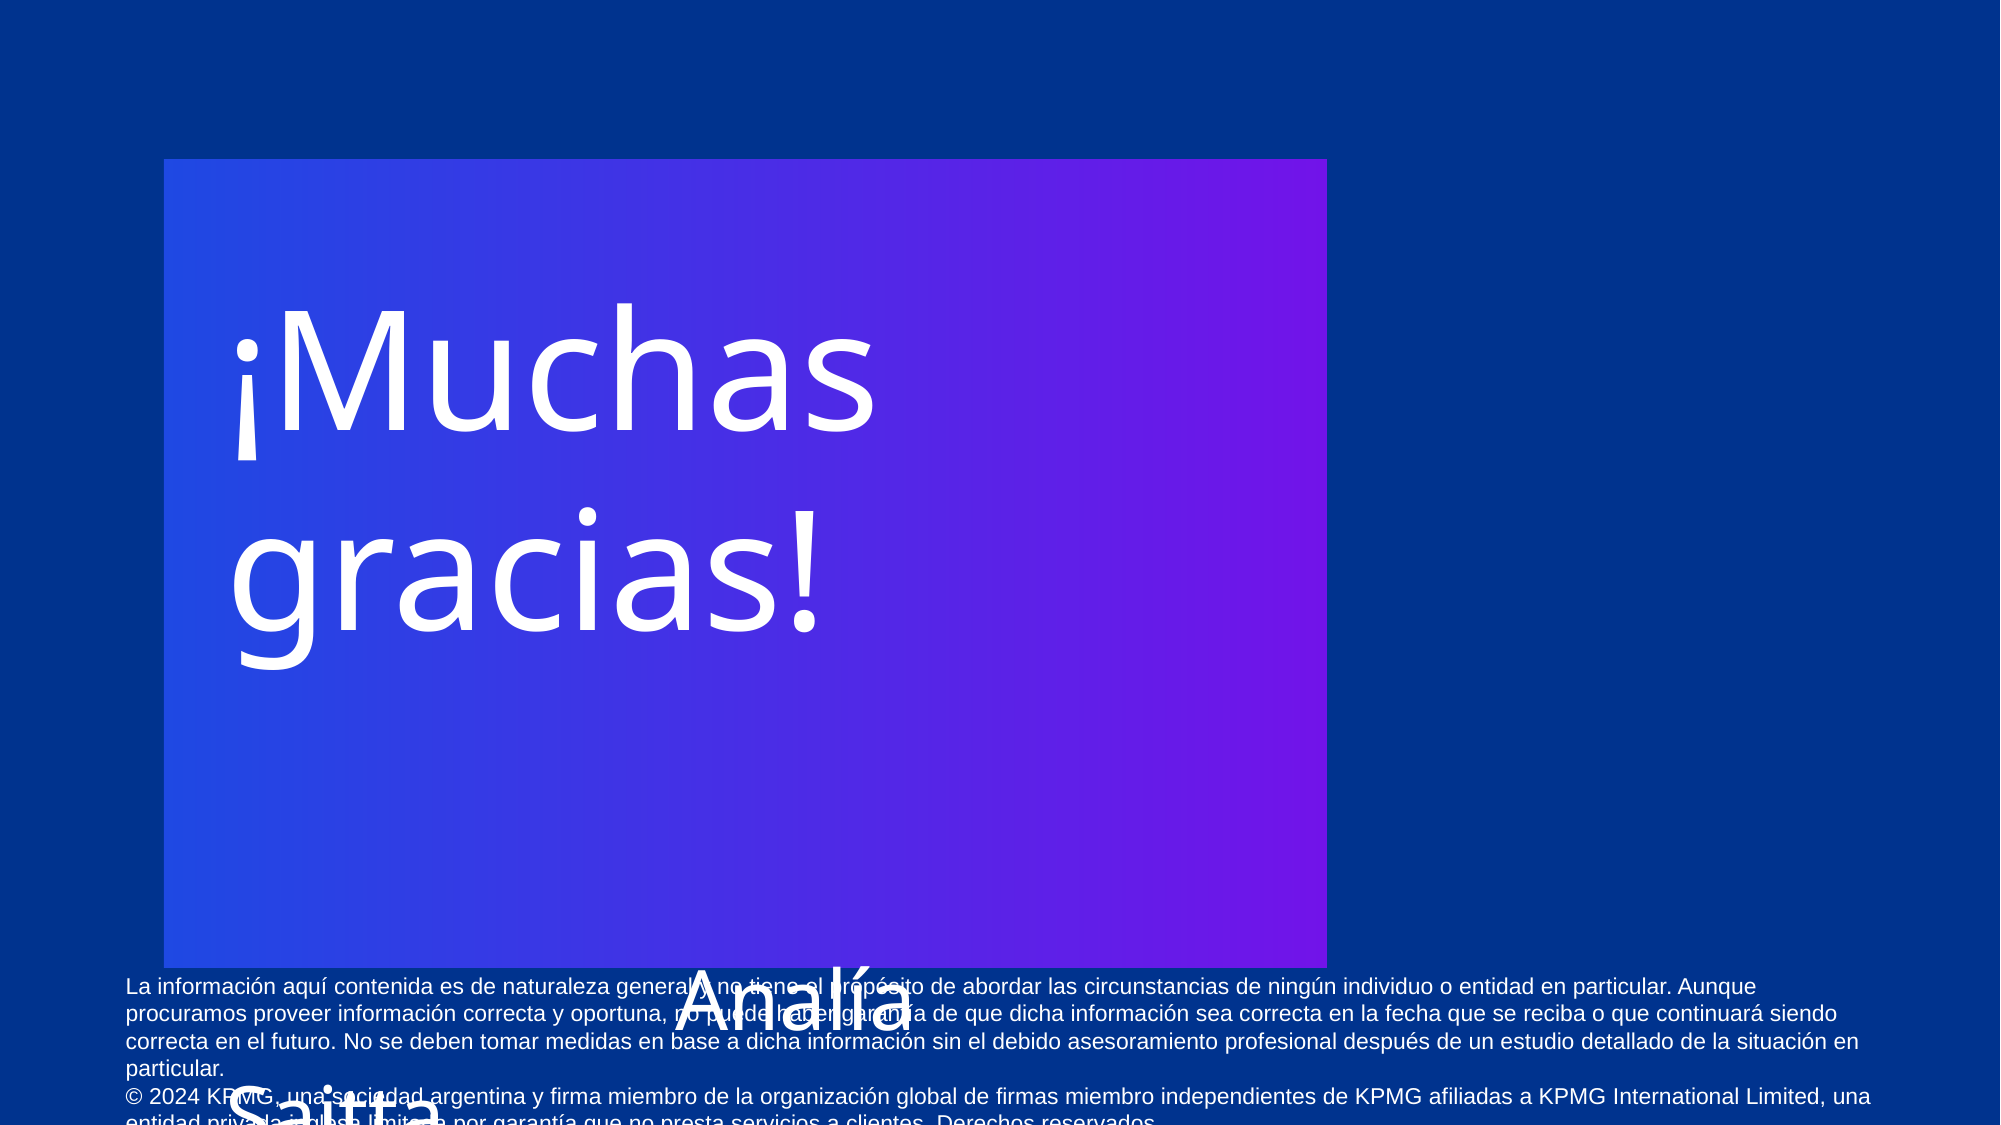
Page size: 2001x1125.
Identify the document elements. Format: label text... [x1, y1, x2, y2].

title ¡Muchas gracias! Analía Saitta [224, 263, 1087, 652]
text_box La información aquí contenida es de naturaleza general y no tiene el propósito de abordar las circunstancias de ningún individuo o entidad en particular. Aunque procuramos proveer información correcta y oportuna, no puede haber garantía de que dicha información sea correcta en la fecha que se reciba o que continuará siendo correcta en el futuro. No se deben tomar medidas en base a dicha información sin el debido asesoramiento profesional después de un estudio detallado de la situación en particular. © 2024 KPMG, una sociedad argentina y firma miembro de la organización global de firmas miembro independientes de KPMG afiliadas a KPMG International Limited, una entidad privada inglesa limitada por garantía que no presta servicios a clientes. Derechos reservados. [35, 963, 1900, 1125]
